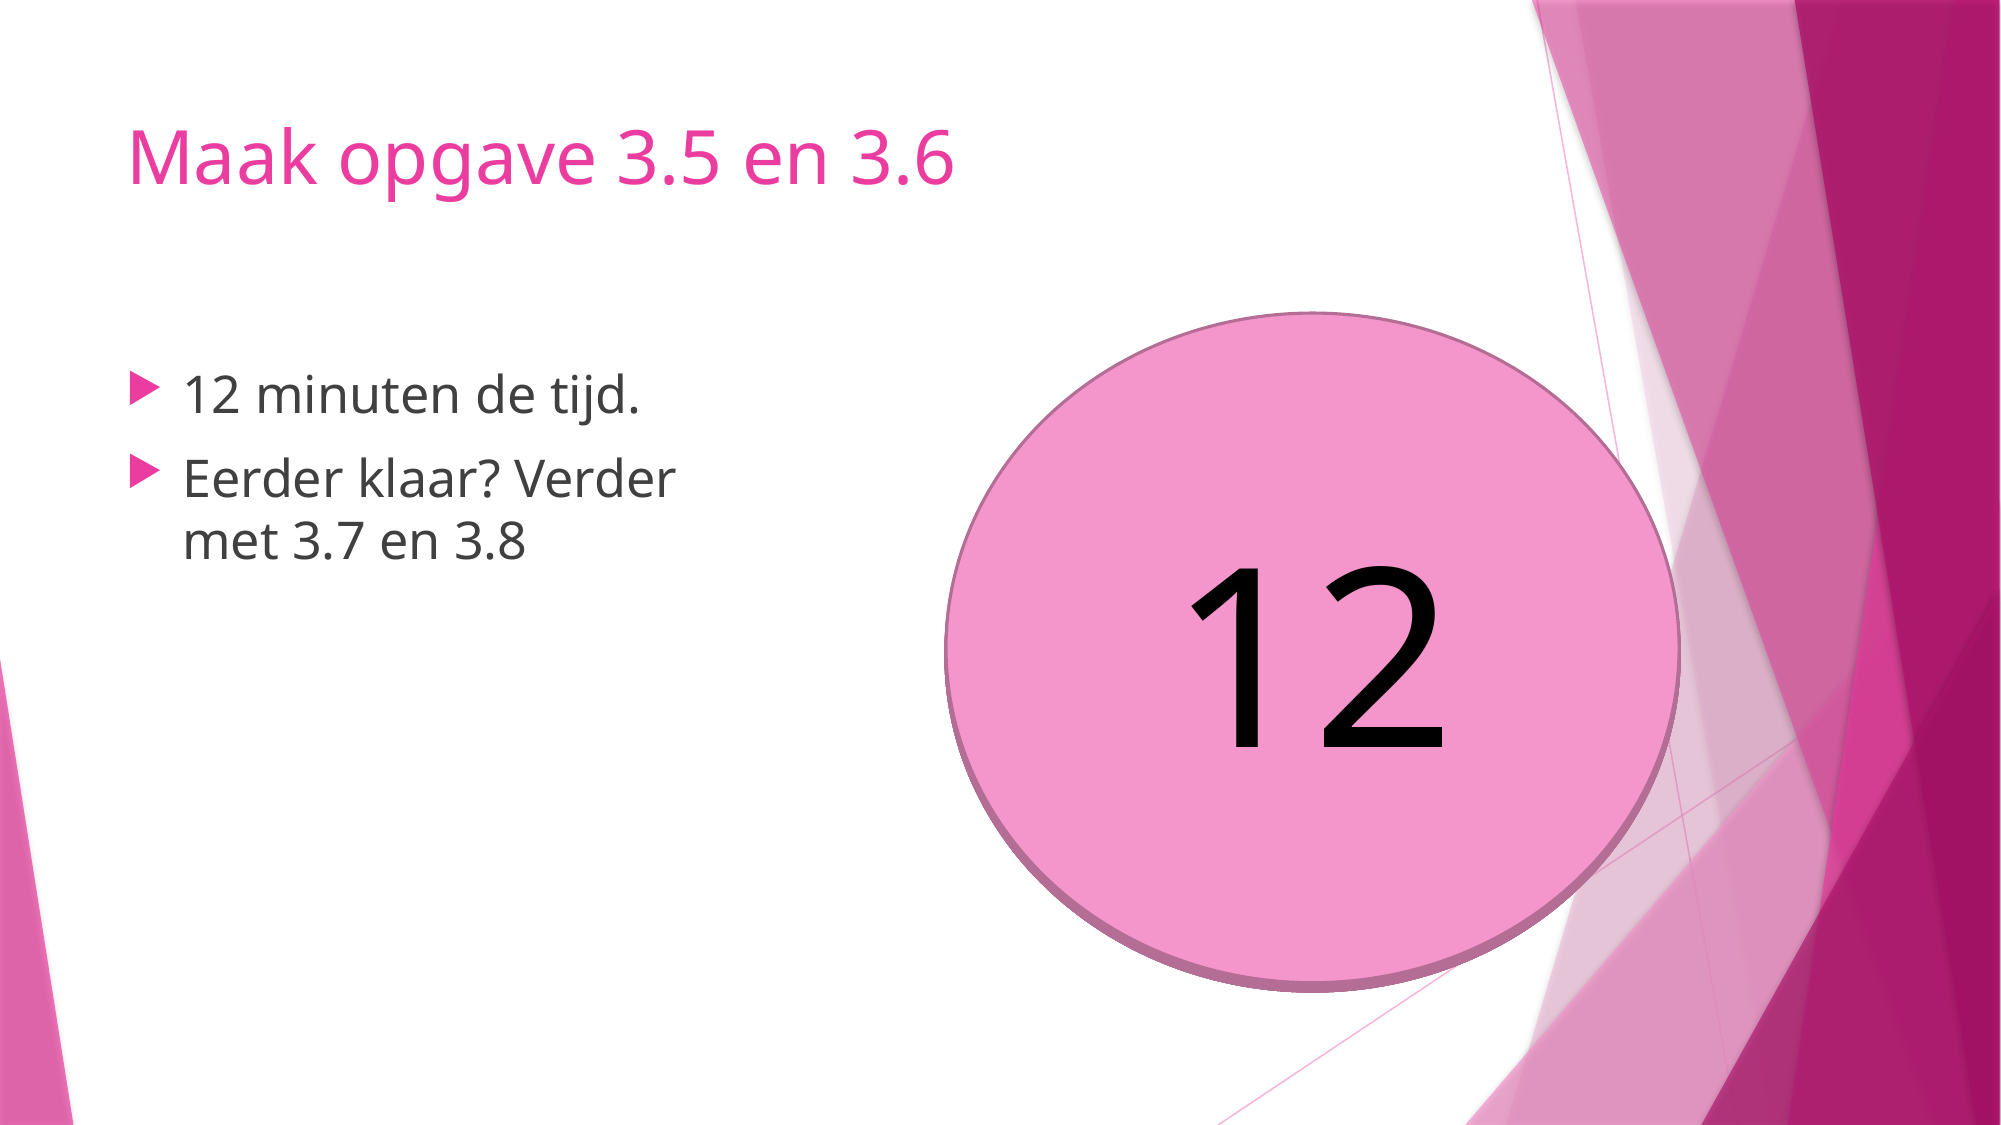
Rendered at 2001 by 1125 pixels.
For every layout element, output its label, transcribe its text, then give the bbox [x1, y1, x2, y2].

list 12 minuten de tijd. Eerder klaar? Verder met 3.7 en 3.8 [111, 354, 774, 992]
text_box 9 [958, 742, 1668, 990]
text_box 11 [957, 736, 1669, 988]
title Maak opgave 3.5 en 3.6 [111, 101, 1522, 319]
text_box 12 [944, 311, 1681, 985]
text_box 7 [961, 748, 1667, 993]
